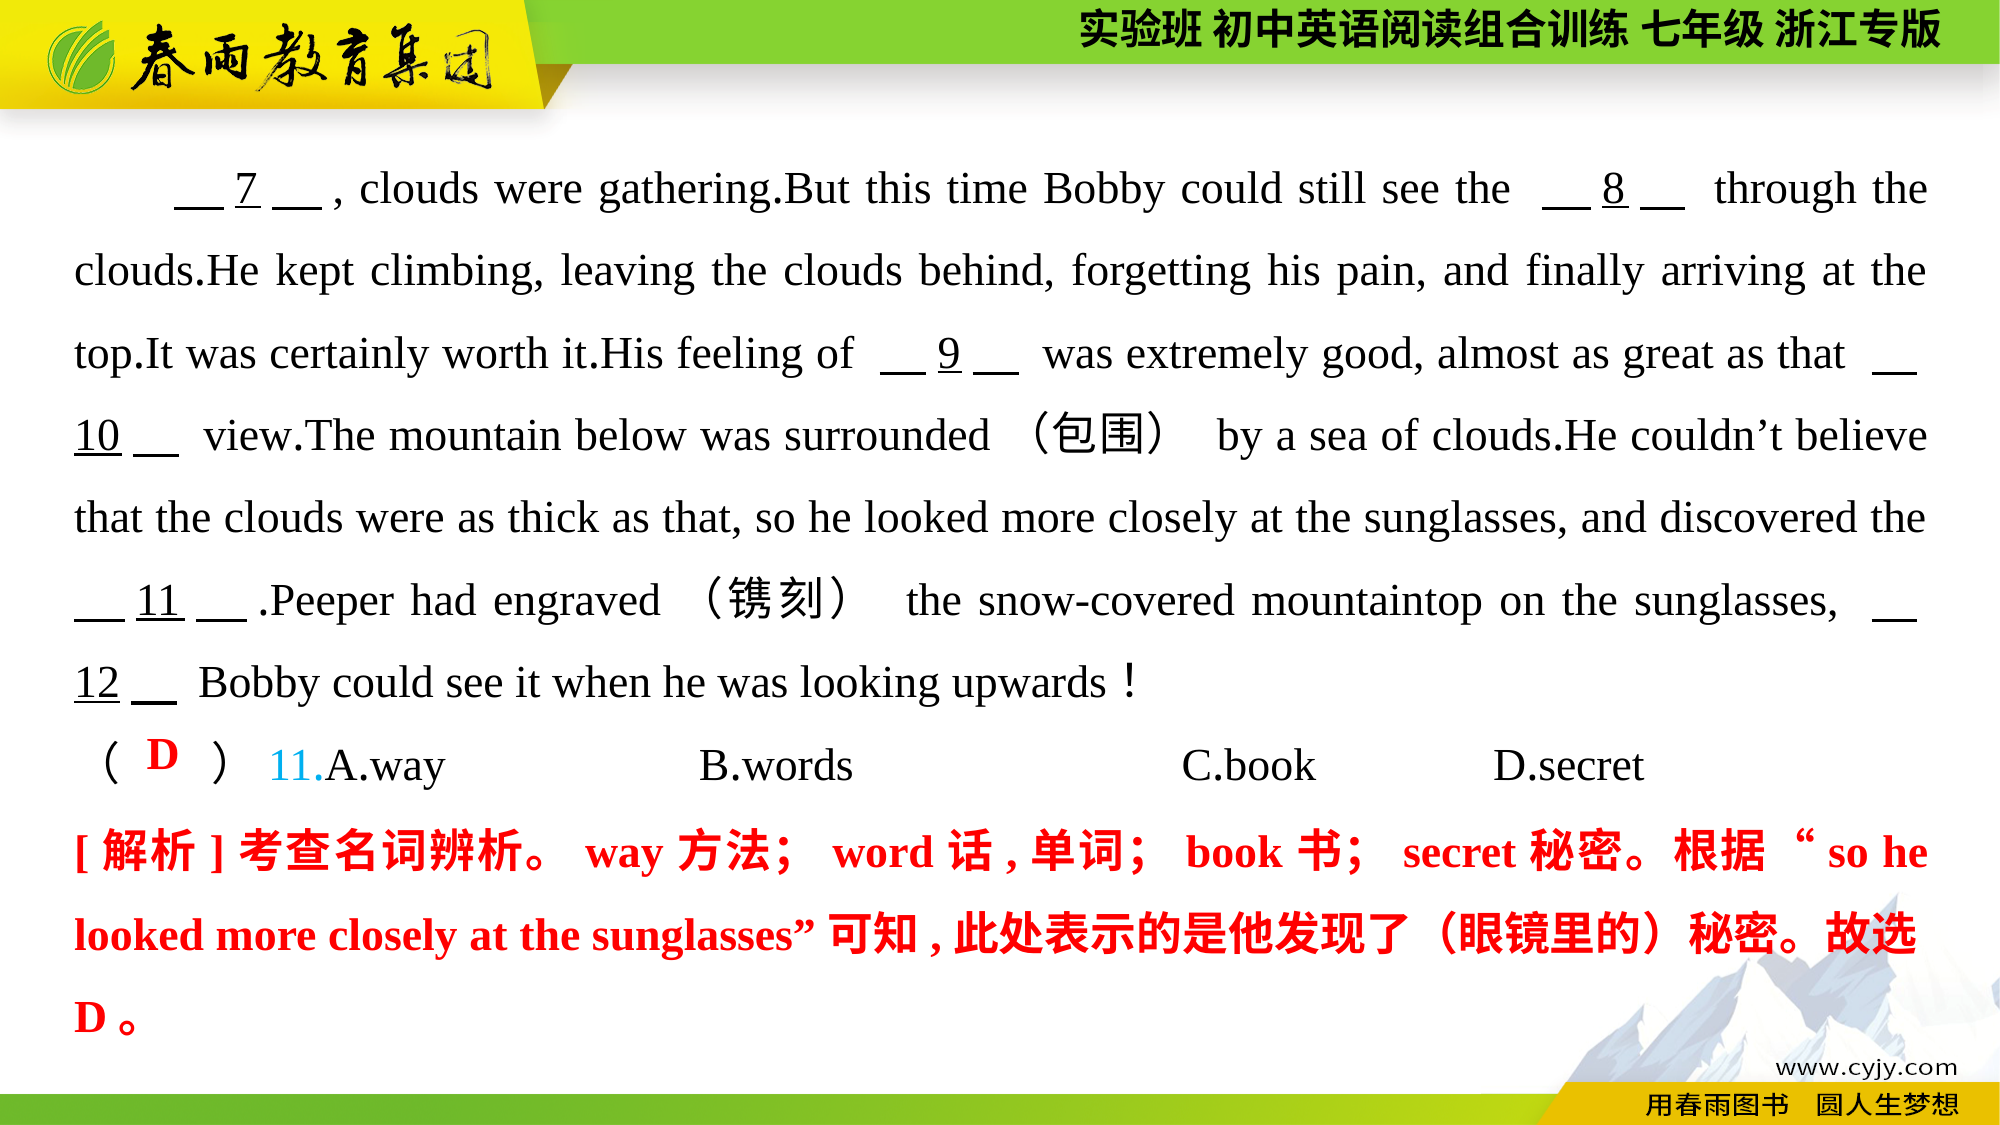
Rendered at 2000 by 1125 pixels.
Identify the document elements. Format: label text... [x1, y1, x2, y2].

text_box D [131, 716, 195, 786]
list 7 , clouds were gathering.But this time Bobby could still see the 8 through the clouds.He kept climbing, leaving the clouds behind, forgetting his pain, and finally arriving at the top.It was certainly worth it.His feeling of 9 was extremely good, almost as great as that 10 view.The mountain below was surrounded（包围） by a sea of clouds.He couldn’t believe that the clouds were as thick as that, so he looked more closely at the sunglasses, and discovered the 11 .Peeper had engraved（镌刻） the snow-covered mountaintop on the sunglasses, 12 Bobby could see it when he was looking upwards！ （ ）11.A.way B.words C.book D.secret [59, 122, 1944, 786]
picture [0, 0, 2000, 1125]
text_box [解析]考查名词辨析。way方法；word话,单词；book书；secret秘密。根据“so he looked more closely at the sunglasses”可知,此处表示的是他发现了（眼镜里的）秘密。故选D。 [59, 786, 1944, 1050]
